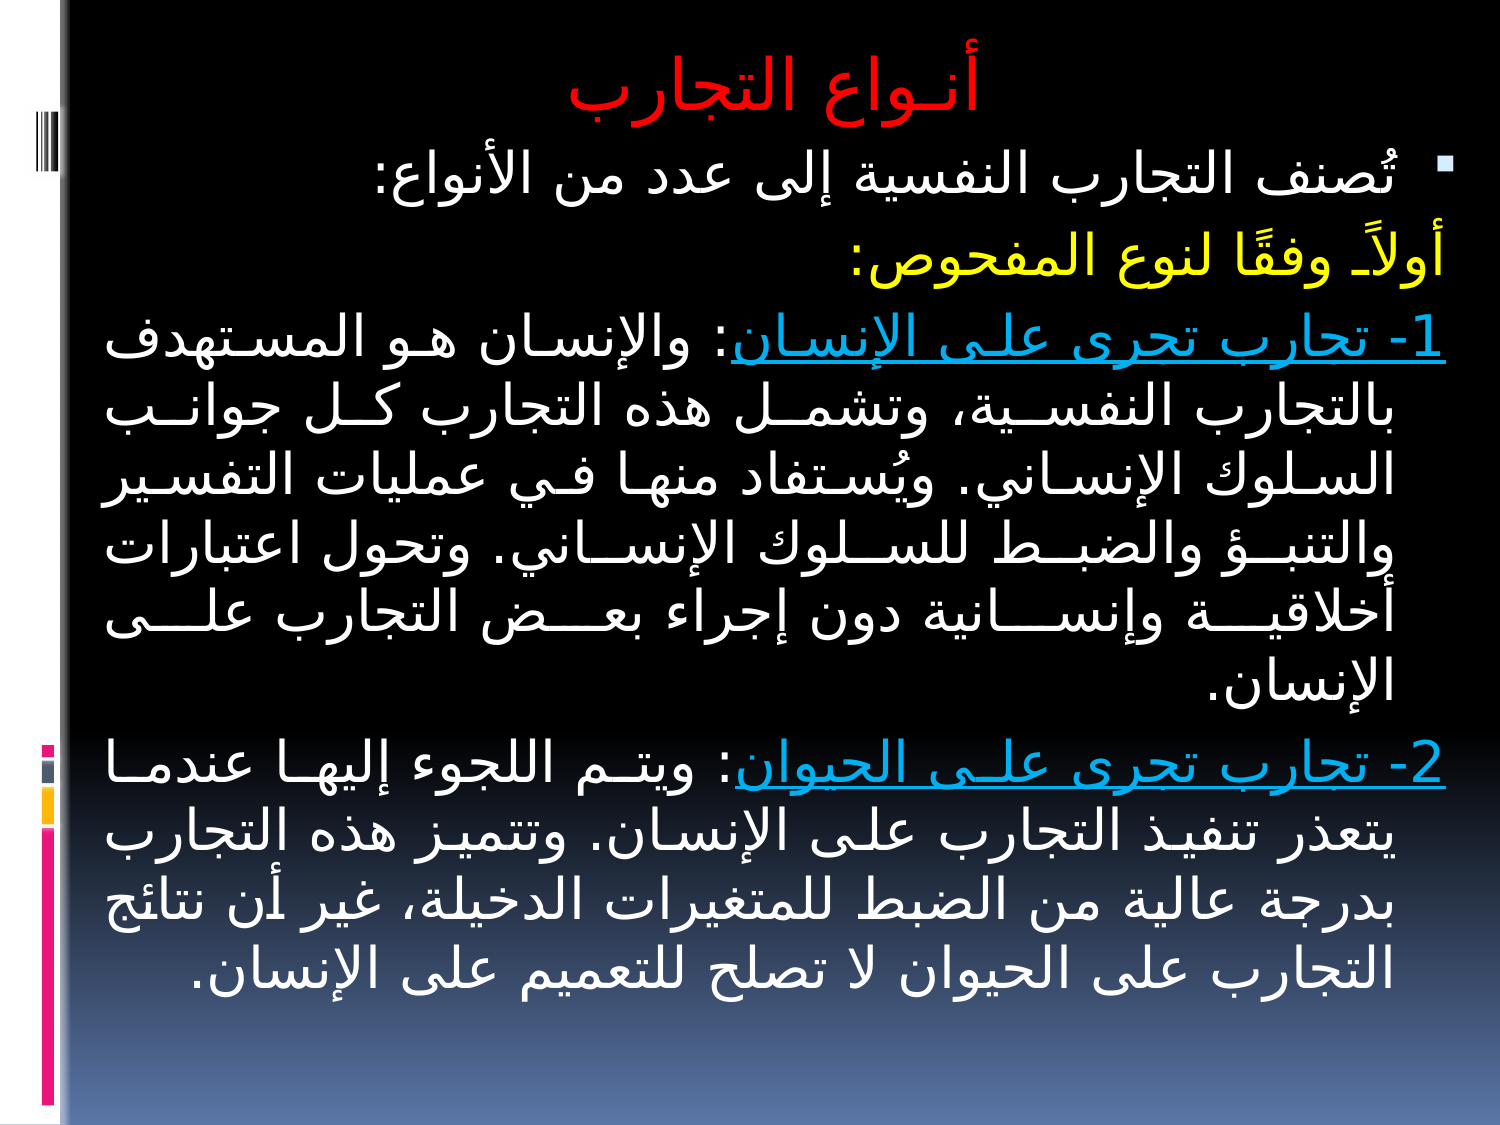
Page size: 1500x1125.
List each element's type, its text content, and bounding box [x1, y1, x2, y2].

list أنـواع التجارب تُصنف التجارب النفسية إلى عدد من الأنواع: أولاًـ وفقًا لنوع المفحوص: 1- تجارب تجرى على الإنسان: والإنسان هو المستهدف بالتجارب النفسية، وتشمل هذه التجارب كل جوانب السلوك الإنساني. ويُستفاد منها في عمليات التفسير والتنبؤ والضبط للسلوك الإنساني. وتحول اعتبارات أخلاقية وإنسانية دون إجراء بعض التجارب على الإنسان. 2- تجارب تجرى على الحيوان: ويتم اللجوء إليها عندما يتعذر تنفيذ التجارب على الإنسان. وتتميز هذه التجارب بدرجة عالية من الضبط للمتغيرات الدخيلة، غير أن نتائج التجارب على الحيوان لا تصلح للتعميم على الإنسان. [88, 30, 1471, 1083]
